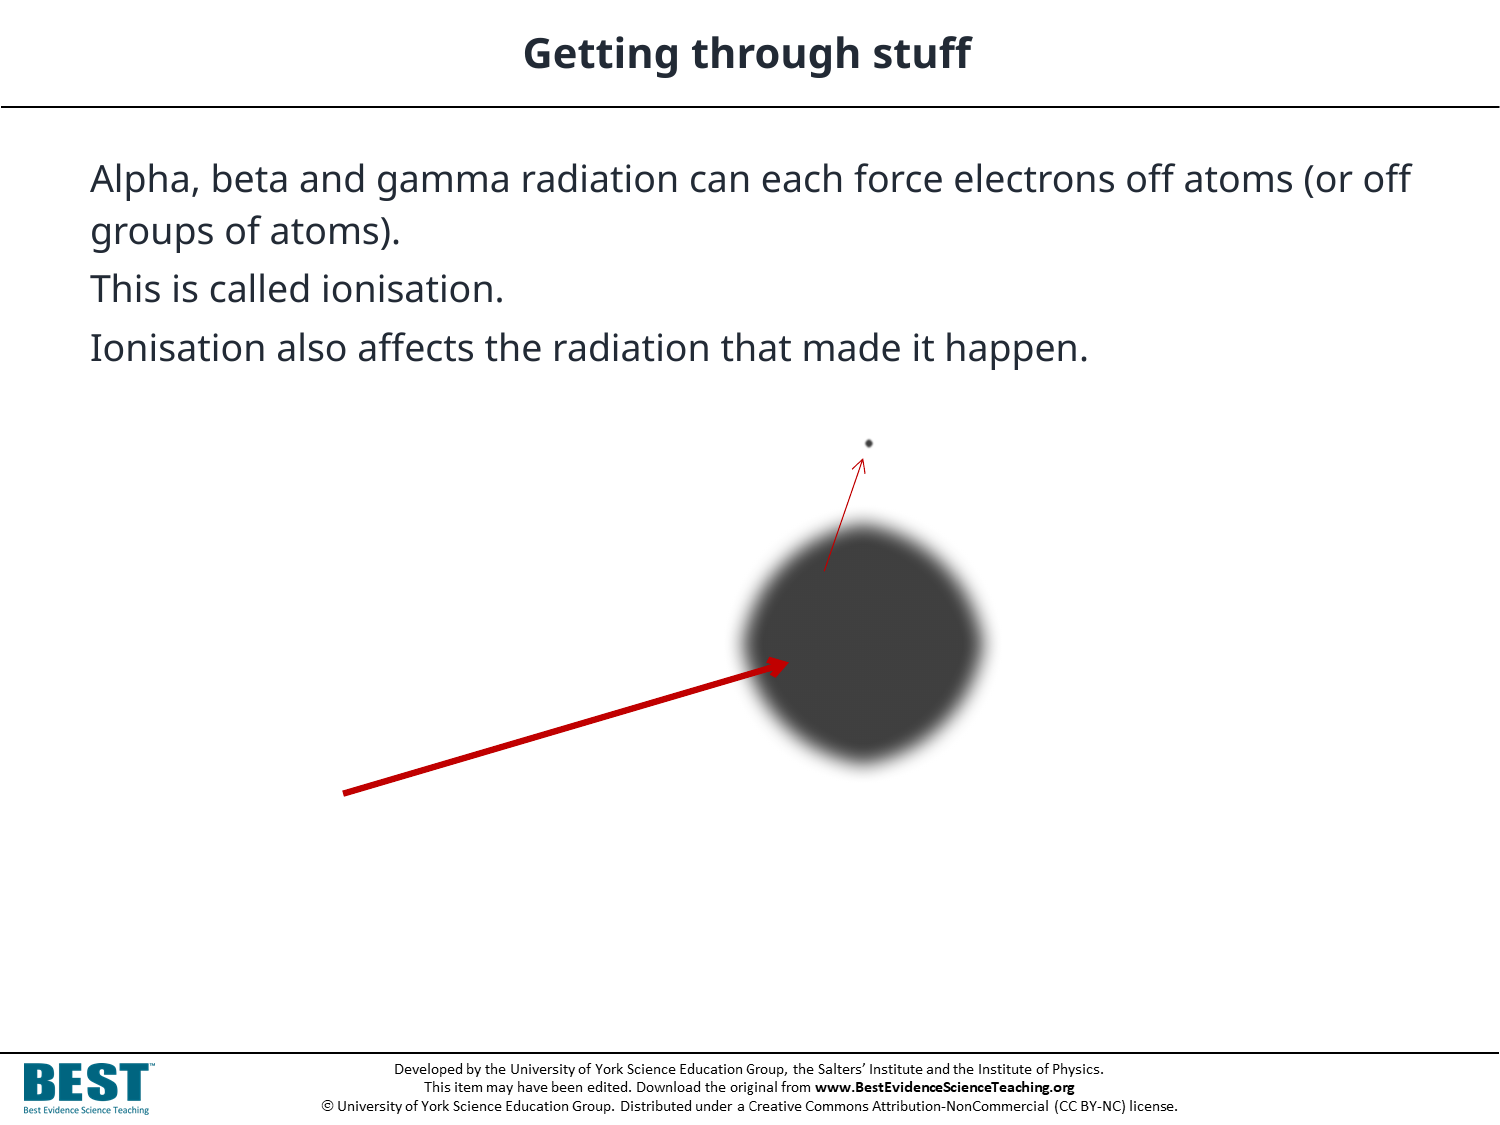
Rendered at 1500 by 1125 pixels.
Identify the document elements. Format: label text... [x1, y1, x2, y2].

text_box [343, 437, 1005, 794]
text_box Getting through stuff [23, 4, 1471, 99]
picture [0, 106, 1500, 1125]
